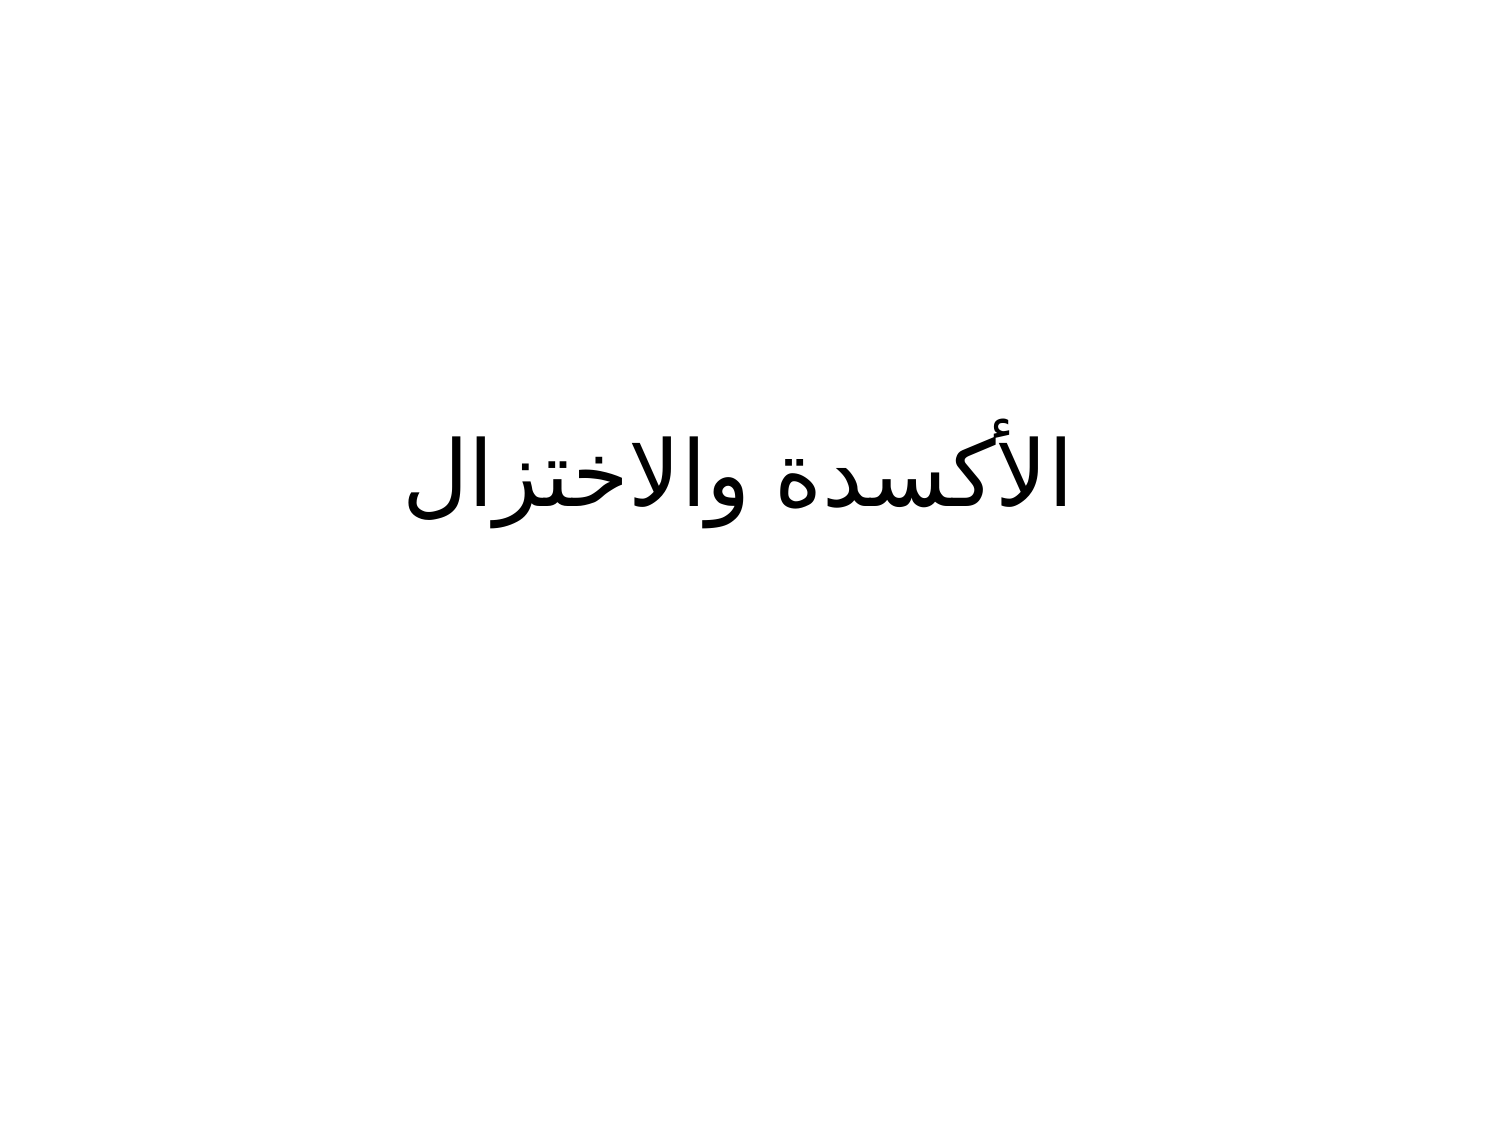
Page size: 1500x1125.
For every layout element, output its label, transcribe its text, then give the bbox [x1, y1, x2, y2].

title الأكسدة والاختزال [112, 349, 1388, 591]
